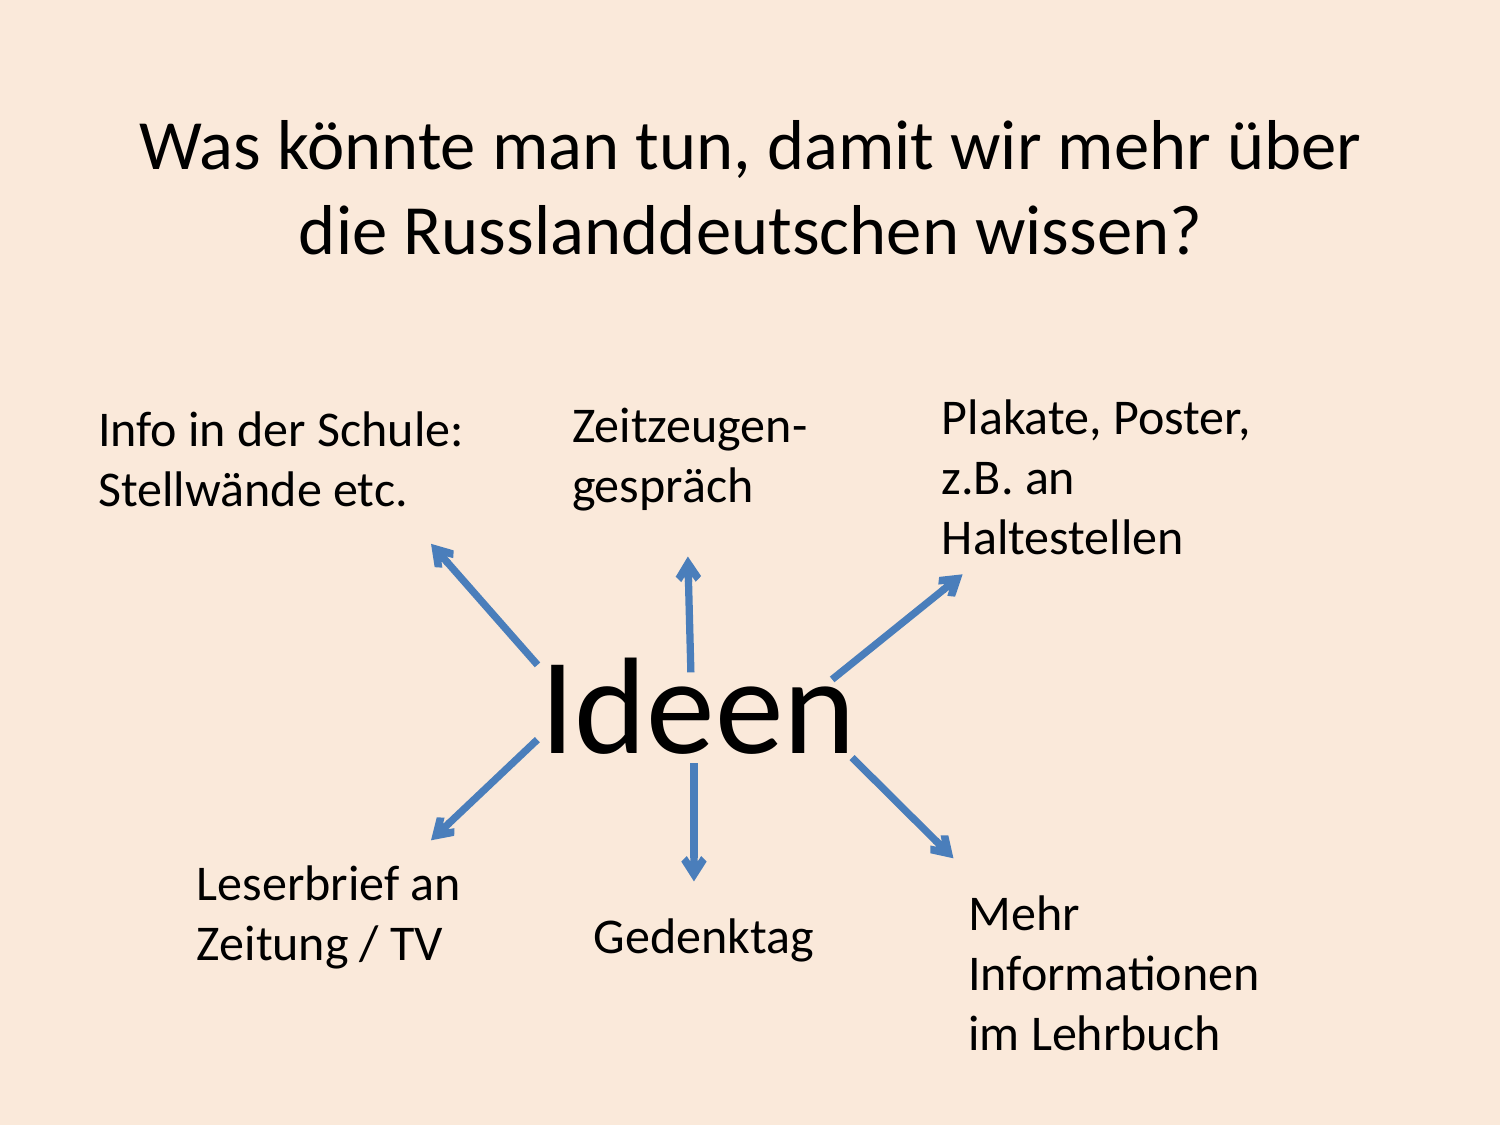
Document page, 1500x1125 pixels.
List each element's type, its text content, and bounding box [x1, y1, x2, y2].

text_box Info in der Schule: Stellwände etc. [83, 388, 501, 524]
text_box Plakate, Poster, z.B. an Haltestellen [927, 377, 1313, 572]
text_box Mehr Informationen im Lehrbuch [953, 873, 1294, 1068]
list Ideen [75, 314, 1425, 1005]
title Was könnte man tun, damit wir mehr über die Russlanddeutschen wissen? [76, 90, 1427, 278]
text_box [851, 757, 954, 859]
text_box Leserbrief an Zeitung / TV [182, 842, 492, 978]
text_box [430, 543, 538, 666]
text_box Gedenktag [578, 896, 833, 972]
text_box Zeitzeugen-gespräch [557, 385, 831, 521]
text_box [831, 573, 963, 680]
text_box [430, 739, 538, 841]
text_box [687, 556, 692, 673]
